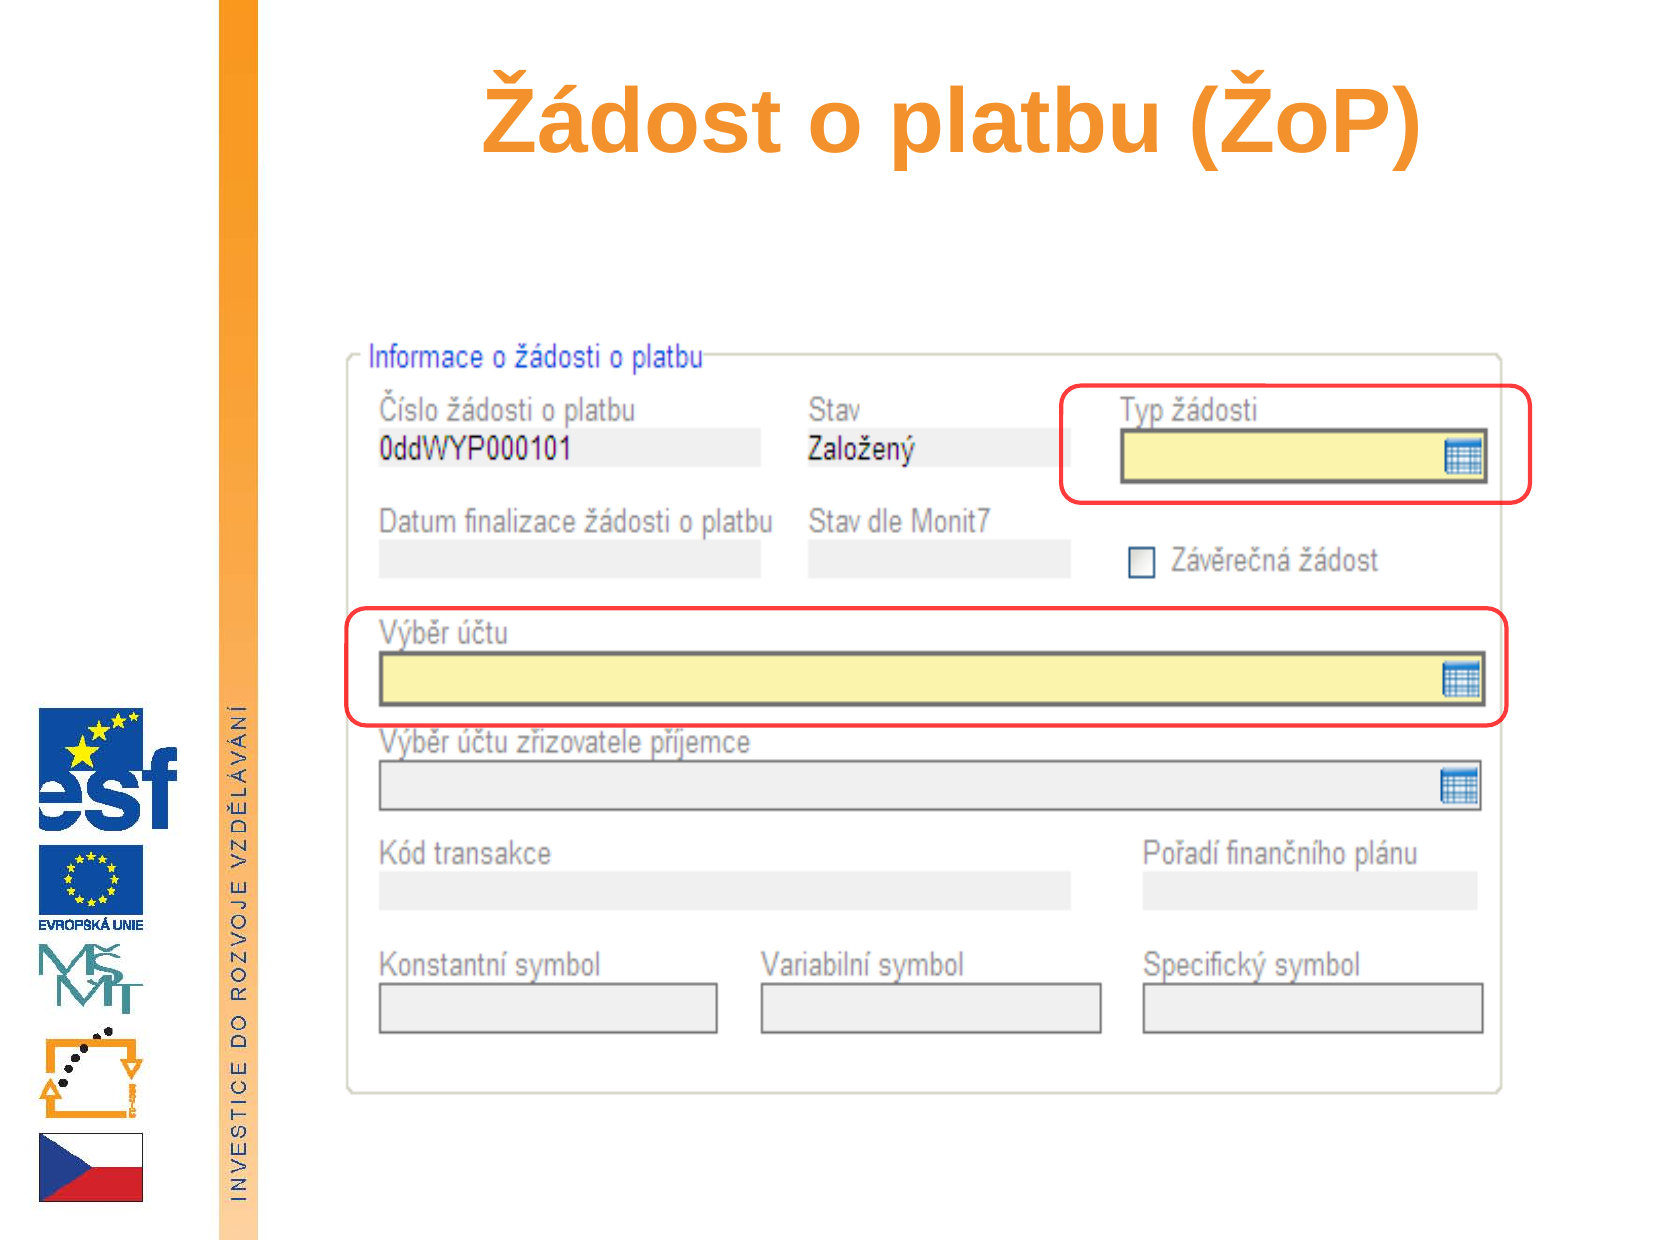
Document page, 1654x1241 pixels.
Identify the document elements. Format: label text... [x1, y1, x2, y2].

picture [0, 0, 1654, 1240]
text_box [229, 291, 1523, 1143]
title Žádost o platbu (ŽoP) [252, 57, 1654, 174]
